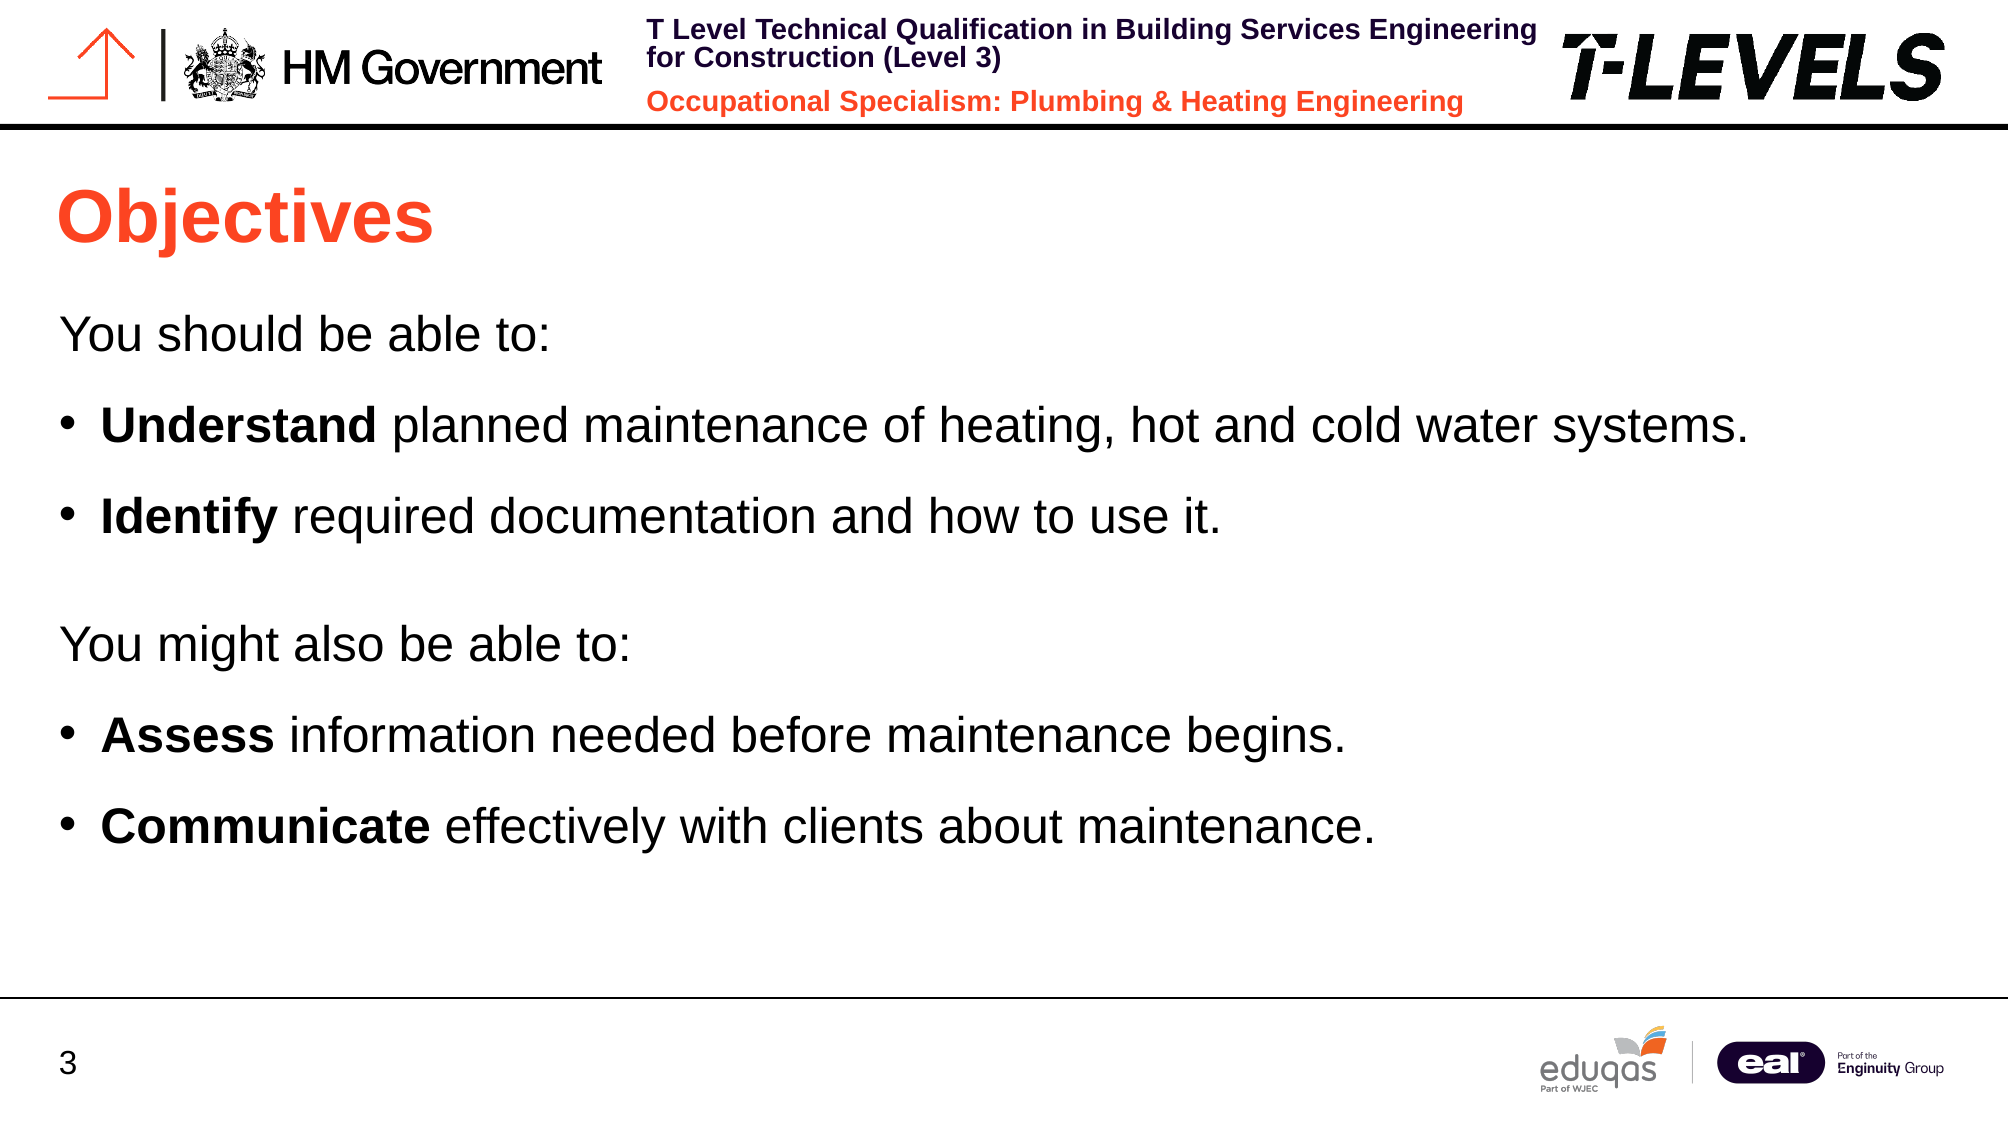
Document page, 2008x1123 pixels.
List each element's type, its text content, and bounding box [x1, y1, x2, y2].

list You should be able to: Understand planned maintenance of heating, hot and cold water systems. Identify required documentation and how to use it. You might also be able to: Assess information needed before maintenance begins. Communicate effectively with clients about maintenance. [59, 295, 1949, 975]
title Objectives [41, 111, 1949, 314]
picture [161, 28, 602, 102]
picture [1543, 25, 1964, 108]
picture [43, 27, 141, 100]
picture [1535, 1021, 1949, 1097]
